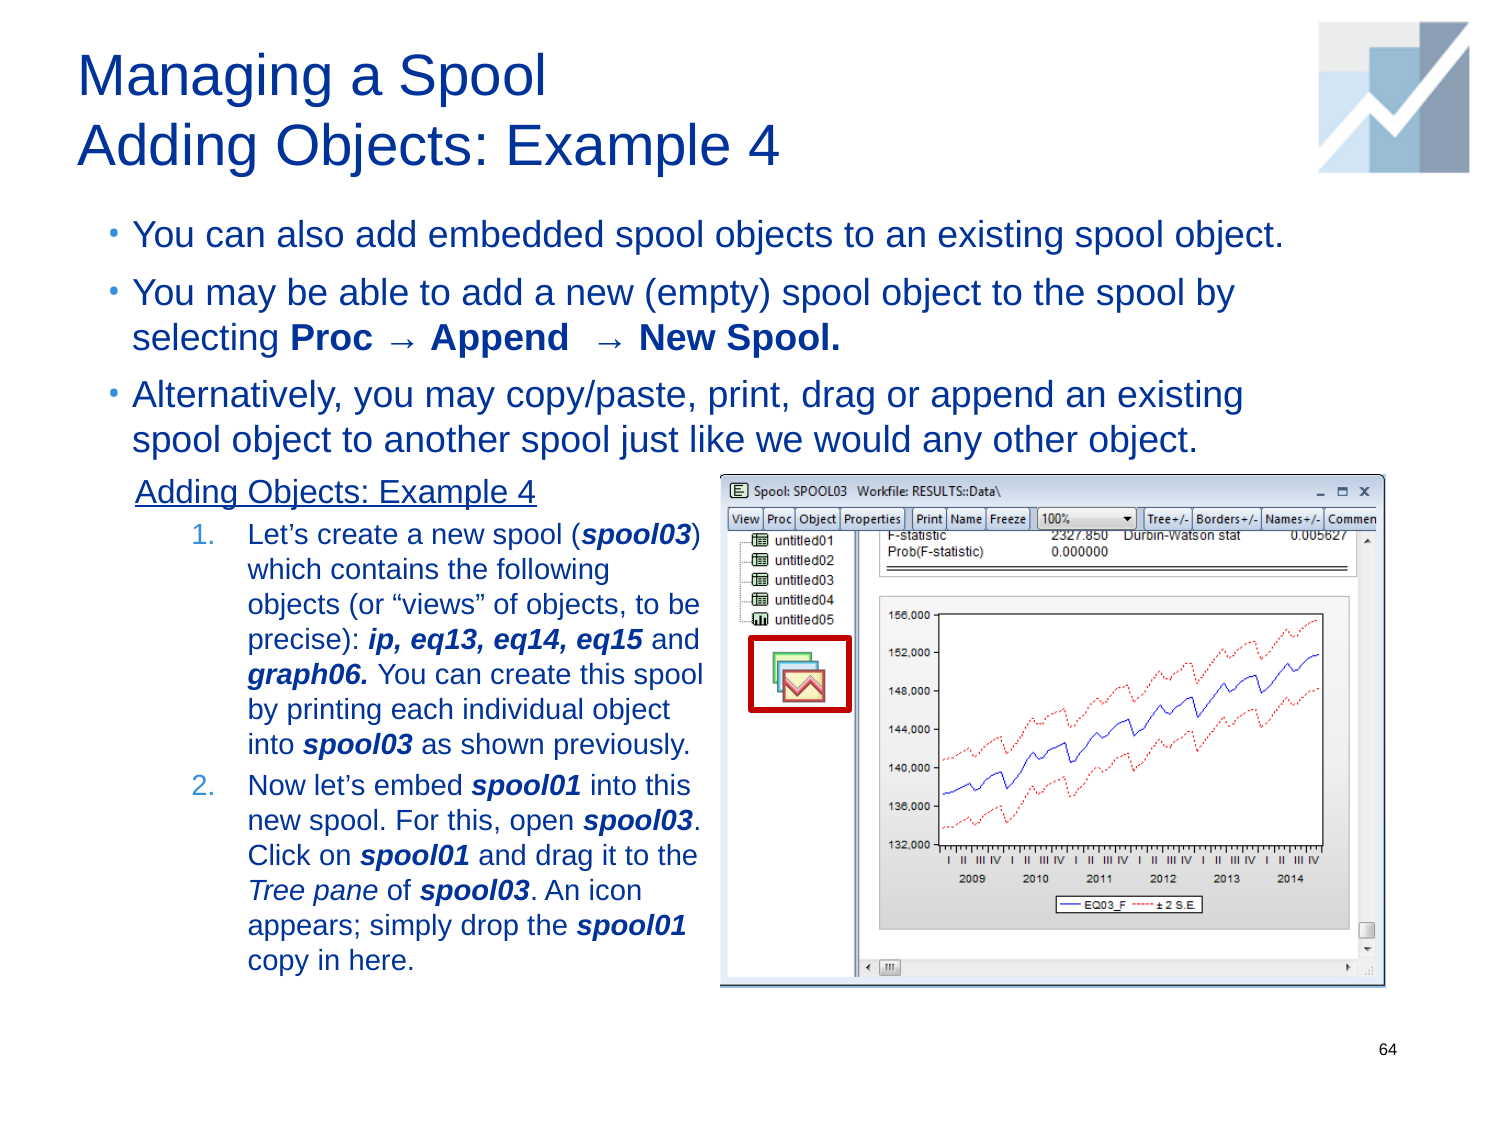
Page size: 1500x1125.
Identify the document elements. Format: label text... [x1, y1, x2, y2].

text_box You can also add embedded spool objects to an existing spool object. You may be able to add a new (empty) spool object to the spool by selecting Proc → Append → New Spool. Alternatively, you may copy/paste, print, drag or append an existing spool object to another spool just like we would any other object. [88, 202, 1352, 410]
title Managing a Spool Adding Objects: Example 4 [62, 0, 1297, 185]
slide_number 64 [1262, 1015, 1413, 1067]
text_box Adding Objects: Example 4 Let’s create a new spool (spool03) which contains the following objects (or “views” of objects, to be precise): ip, eq13, eq14, eq15 and graph06. You can create this spool by printing each individual object into spool03 as shown previously. Now let’s embed spool01 into this new spool. For this, open spool03. Click on spool01 and drag it to the Tree pane of spool03. An icon appears; simply drop the spool01 copy in here. [53, 462, 721, 1061]
picture [720, 474, 1386, 988]
picture [1300, 11, 1479, 181]
